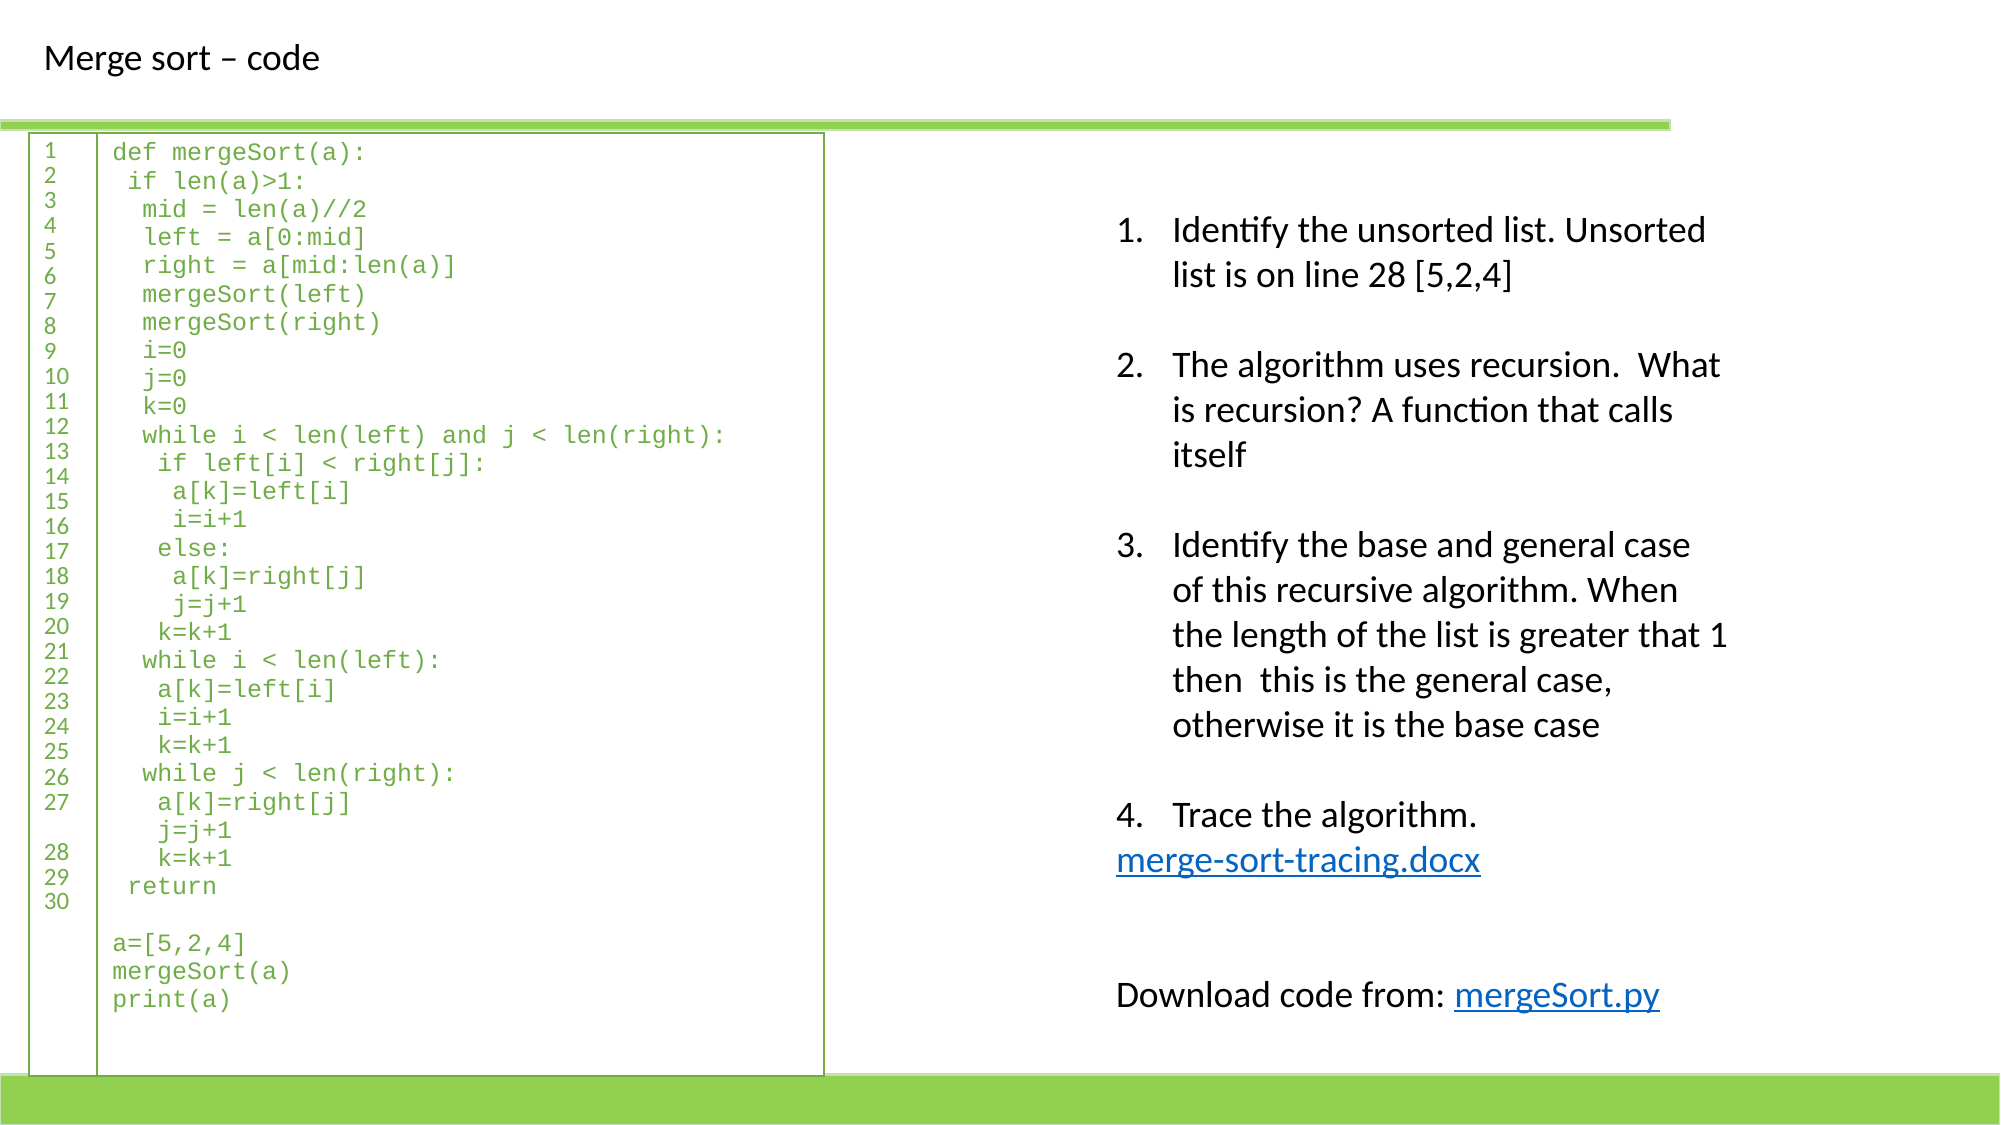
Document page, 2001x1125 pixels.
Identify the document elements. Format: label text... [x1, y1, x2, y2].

text_box Identify the unsorted list. Unsorted list is on line 28 [5,2,4] The algorithm uses recursion. What is recursion? A function that calls itself Identify the base and general case of this recursive algorithm. When the length of the list is greater that 1 then this is the general case, otherwise it is the base case Trace the algorithm. merge-sort-tracing.docx Download code from: mergeSort.py [1101, 197, 1745, 1023]
table_header def mergeSort(a): if len(a)>1: mid = len(a)//2 left = a[0:mid] right = a[mid:len(a)] mergeSort(left) mergeSort(right) i=0 j=0 k=0 while i < len(left) and j < len(right): if left[i] < right[j]: a[k]=left[i] i=i+1 else: a[k]=right[j] j=j+1 k=k+1 while i < len(left): a[k]=left[i] i=i+1 k=k+1 while j < len(right): a[k]=right[j] j=j+1 k=k+1 return a=[5,2,4] mergeSort(a) print(a) [98, 134, 823, 1075]
table_header 1 2 3 4 5 6 7 8 9 10 11 12 13 14 15 16 17 18 19 20 21 22 23 24 25 26 27 28 29 30 [30, 134, 96, 1075]
text_box Merge sort – code [28, 25, 1072, 86]
